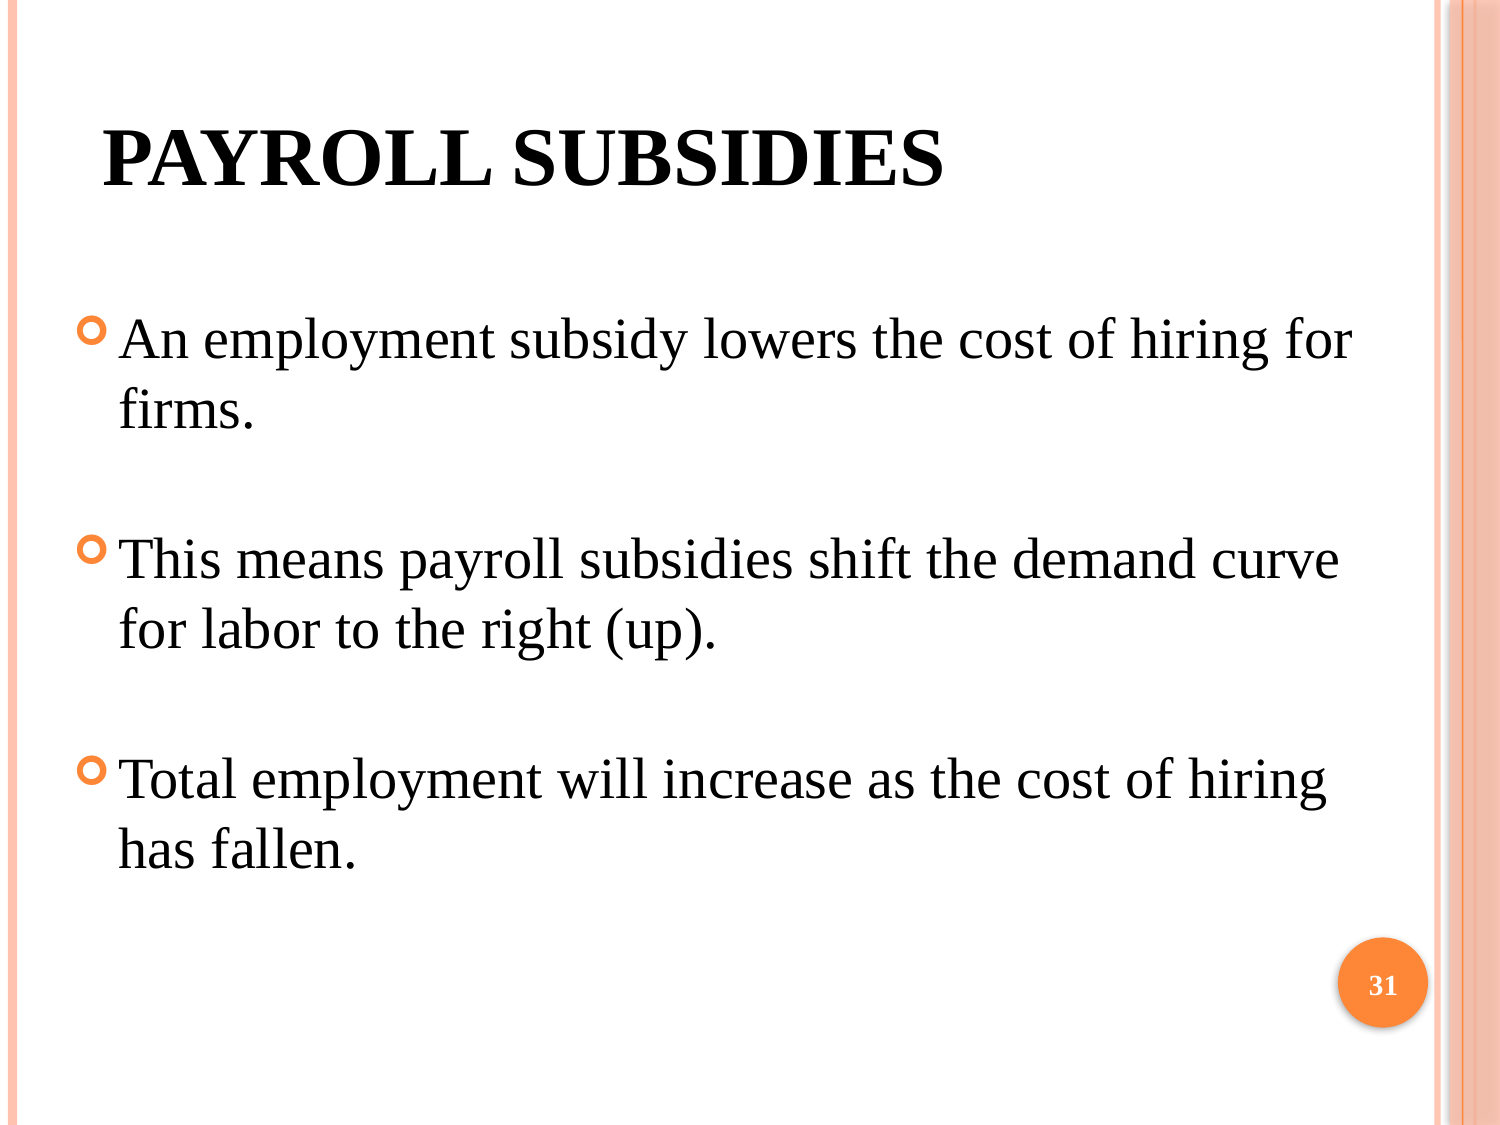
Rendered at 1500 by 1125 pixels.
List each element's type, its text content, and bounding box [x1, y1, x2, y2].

slide_number 31 [1333, 940, 1434, 1026]
list An employment subsidy lowers the cost of hiring for firms. This means payroll subsidies shift the demand curve for labor to the right (up). Total employment will increase as the cost of hiring has fallen. [58, 292, 1383, 961]
title Payroll Subsidies [87, 58, 1407, 247]
